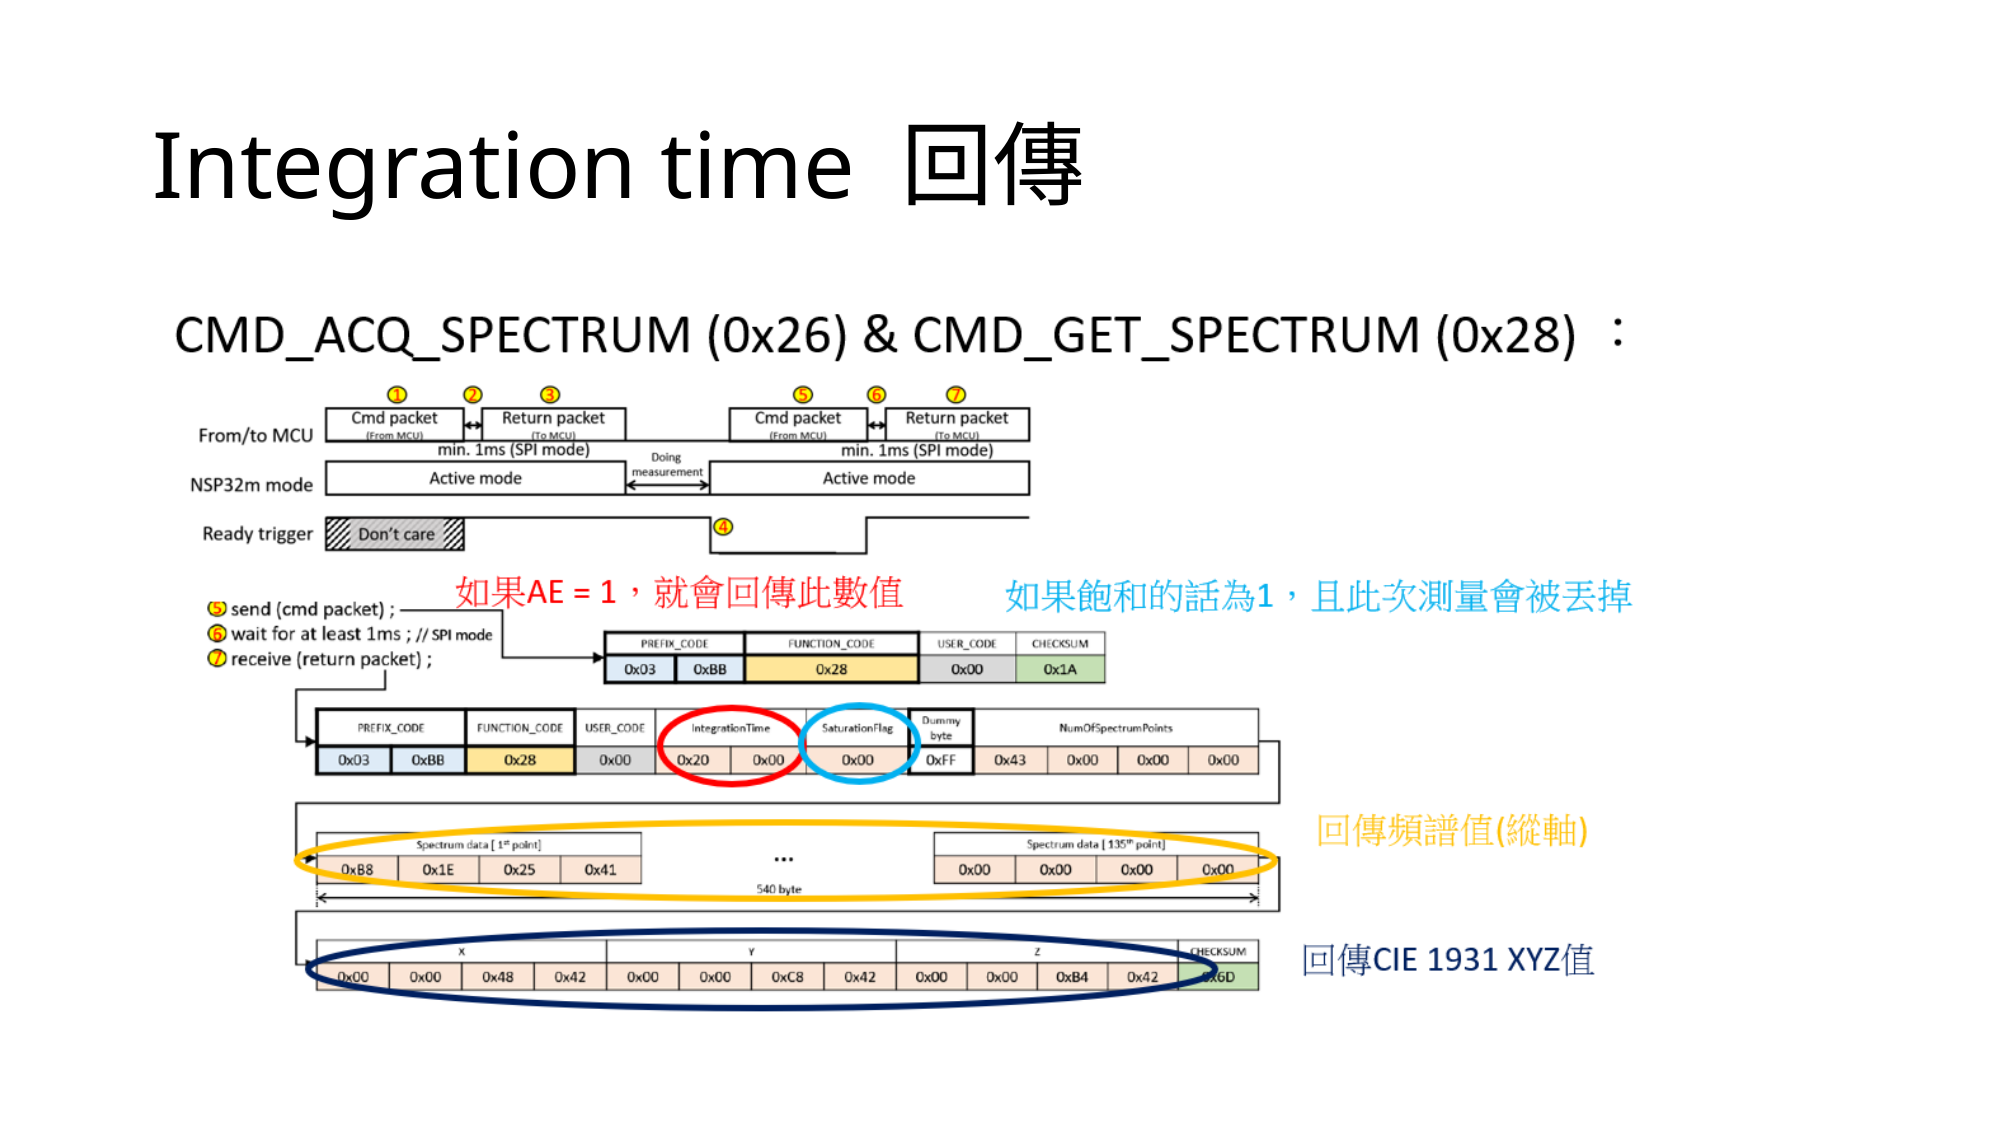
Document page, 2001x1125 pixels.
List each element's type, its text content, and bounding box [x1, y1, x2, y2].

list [167, 299, 1832, 1014]
title Integration time 回傳 [137, 59, 1863, 278]
